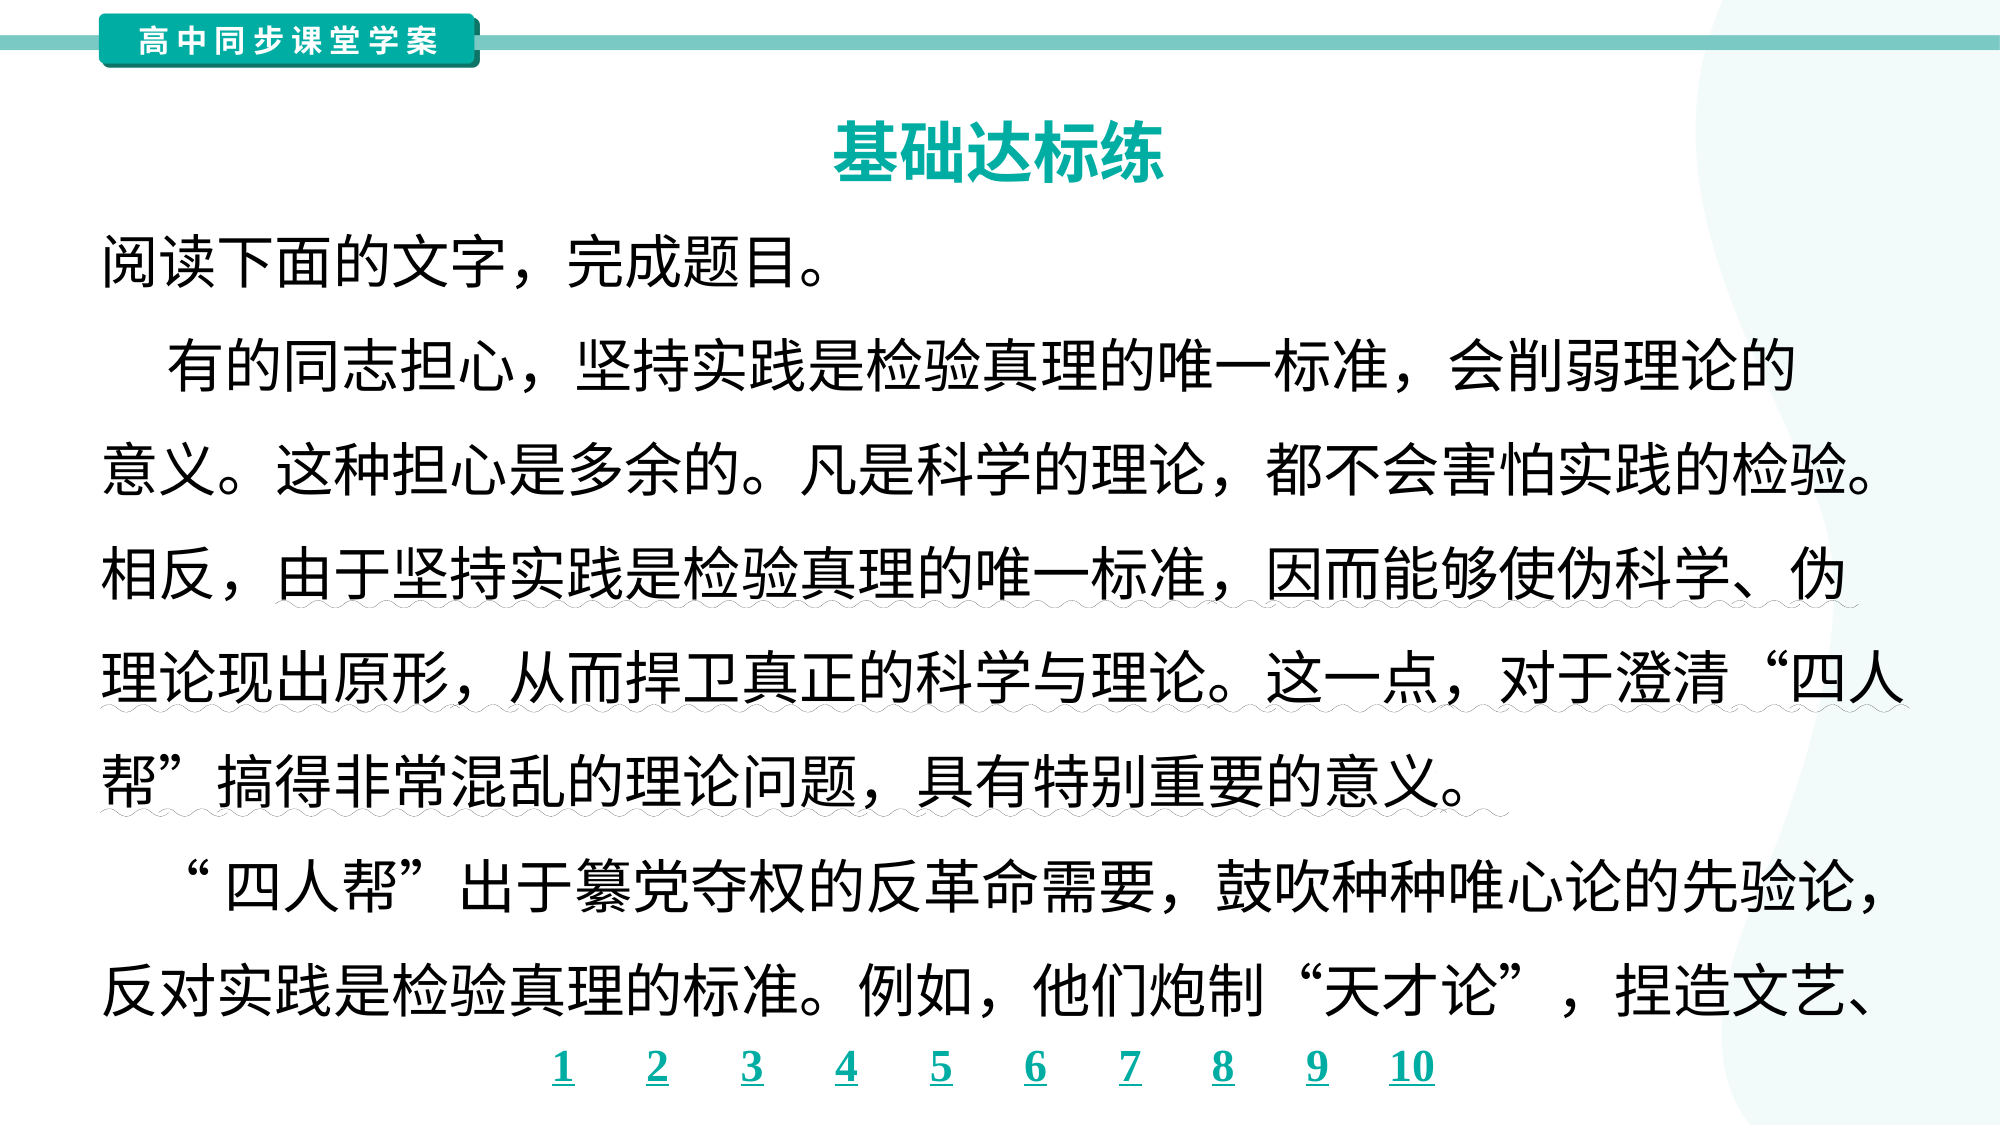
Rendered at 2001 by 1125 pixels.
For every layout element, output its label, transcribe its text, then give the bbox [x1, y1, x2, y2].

picture [0, 0, 2000, 1125]
text_box 阅读下面的文字，完成题目。 有的同志担心，坚持实践是检验真理的唯一标准，会削弱理论的 意义。这种担心是多余的。凡是科学的理论，都不会害怕实践的检验。 相反，由于坚持实践是检验真理的唯一标准，因而能够使伪科学、伪 理论现出原形，从而捍卫真正的科学与理论。这一点，对于澄清“四人 帮”搞得非常混乱的理论问题，具有特别重要的意义。 “四人帮”出于纂党夺权的反革命需要，鼓吹种种唯心论的先验论， 反对实践是检验真理的标准。例如，他们炮制“天才论”，捏造文艺、 [100, 190, 1899, 1024]
text_box 基础达标练 [100, 76, 1899, 190]
